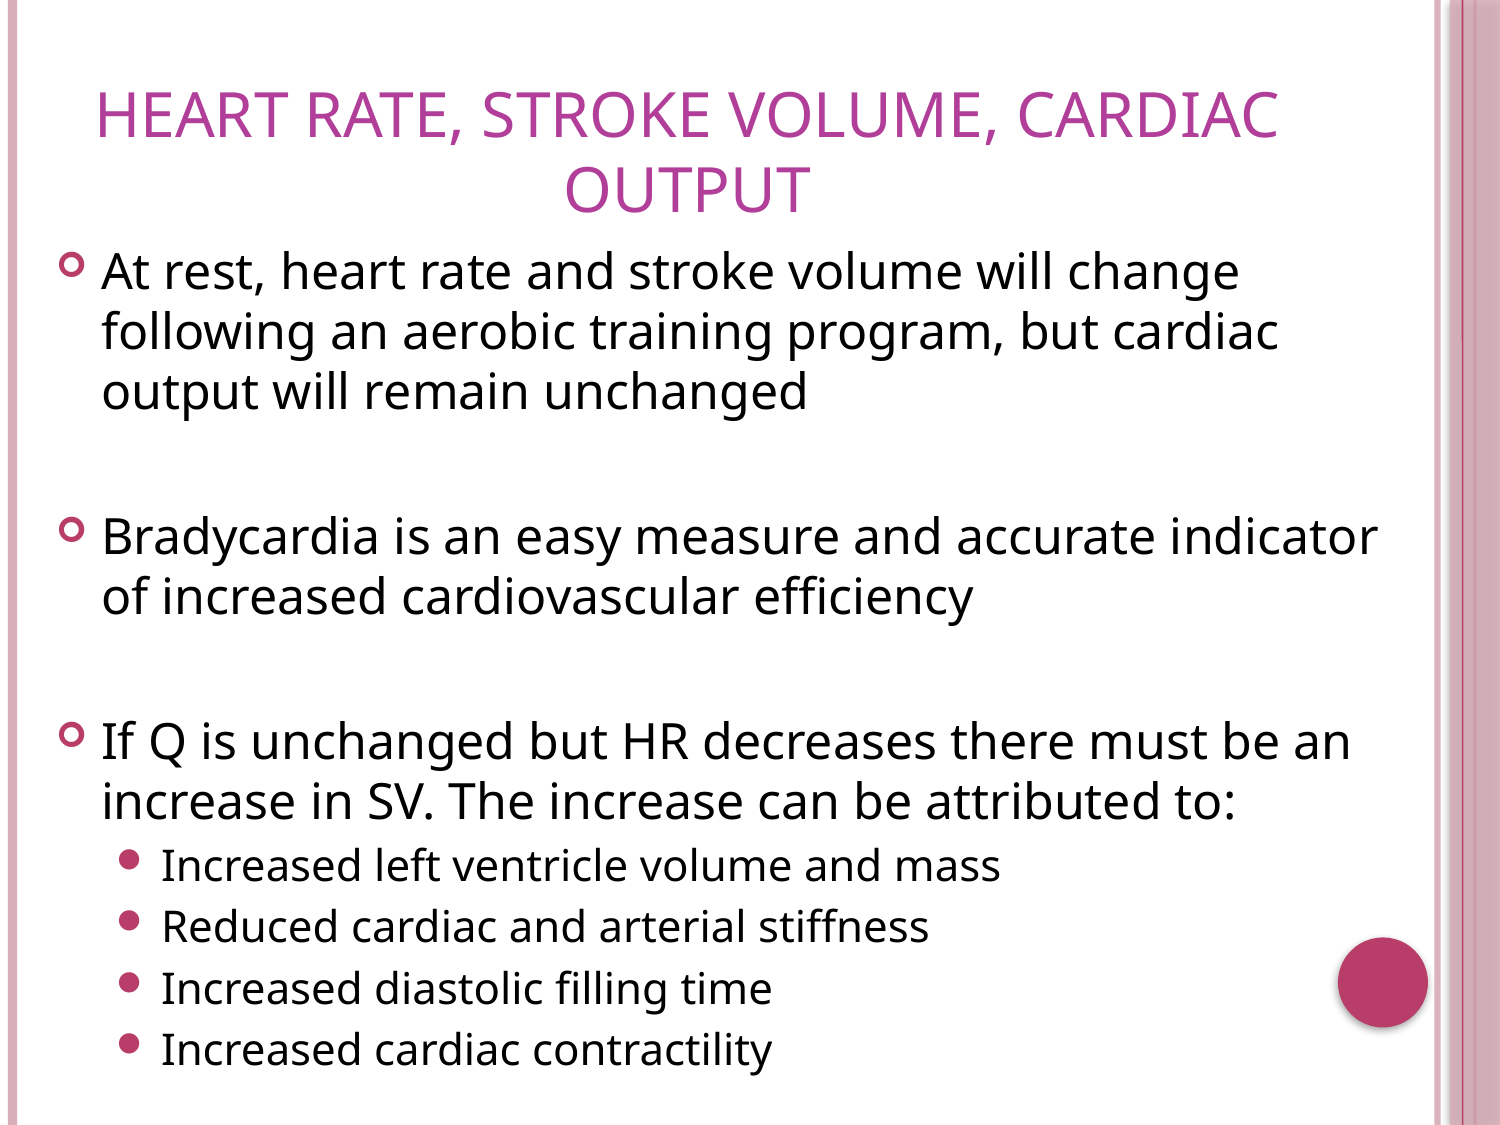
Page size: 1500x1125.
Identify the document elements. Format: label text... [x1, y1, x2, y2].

title Heart rate, stroke volume, cardiac output [75, 45, 1300, 231]
list At rest, heart rate and stroke volume will change following an aerobic training program, but cardiac output will remain unchanged Bradycardia is an easy measure and accurate indicator of increased cardiovascular efficiency If Q is unchanged but HR decreases there must be an increase in SV. The increase can be attributed to: Increased left ventricle volume and mass Reduced cardiac and arterial stiffness Increased diastolic filling time Increased cardiac contractility [41, 231, 1436, 1094]
